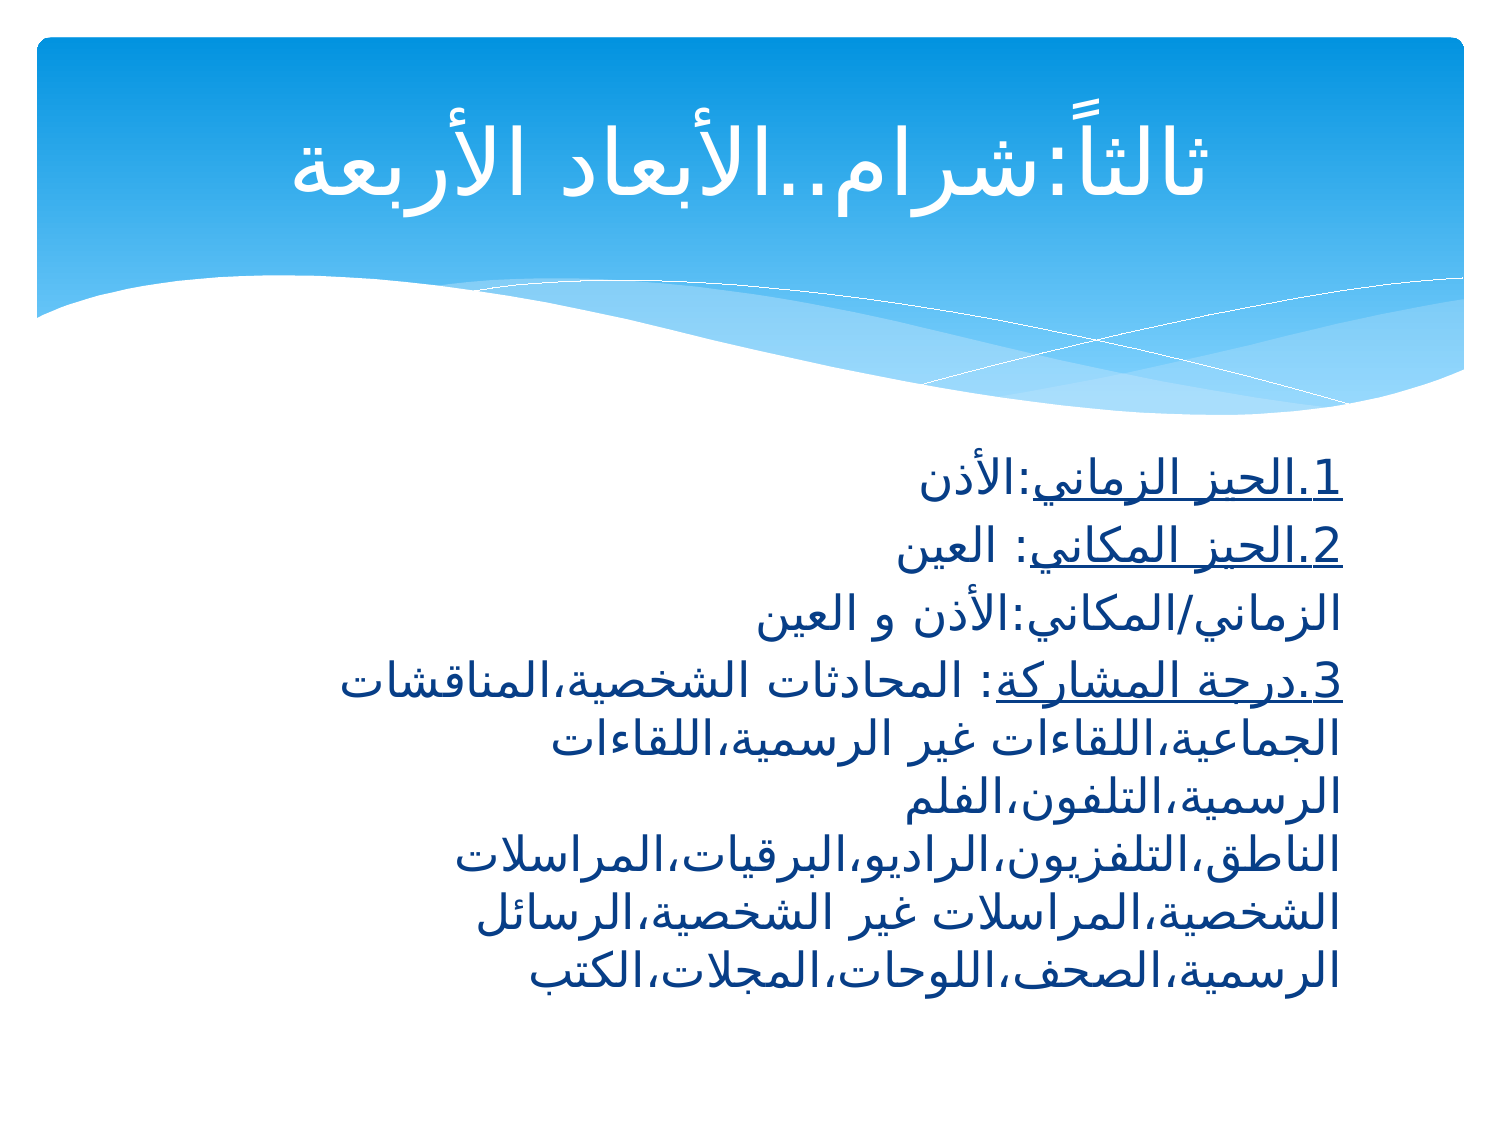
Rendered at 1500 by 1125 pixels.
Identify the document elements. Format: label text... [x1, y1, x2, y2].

list 1.الحيز الزماني:الأذن 2.الحيز المكاني: العين الزماني/المكاني:الأذن و العين 3.درجة المشاركة: المحادثات الشخصية،المناقشات الجماعية،اللقاءات غير الرسمية،اللقاءات الرسمية،التلفون،الفلم الناطق،التلفزيون،الراديو،البرقيات،المراسلات الشخصية،المراسلات غير الشخصية،الرسائل الرسمية،الصحف،اللوحات،المجلات،الكتب [143, 438, 1359, 1005]
title ثالثاً:شرام..الأبعاد الأربعة [75, 55, 1425, 261]
